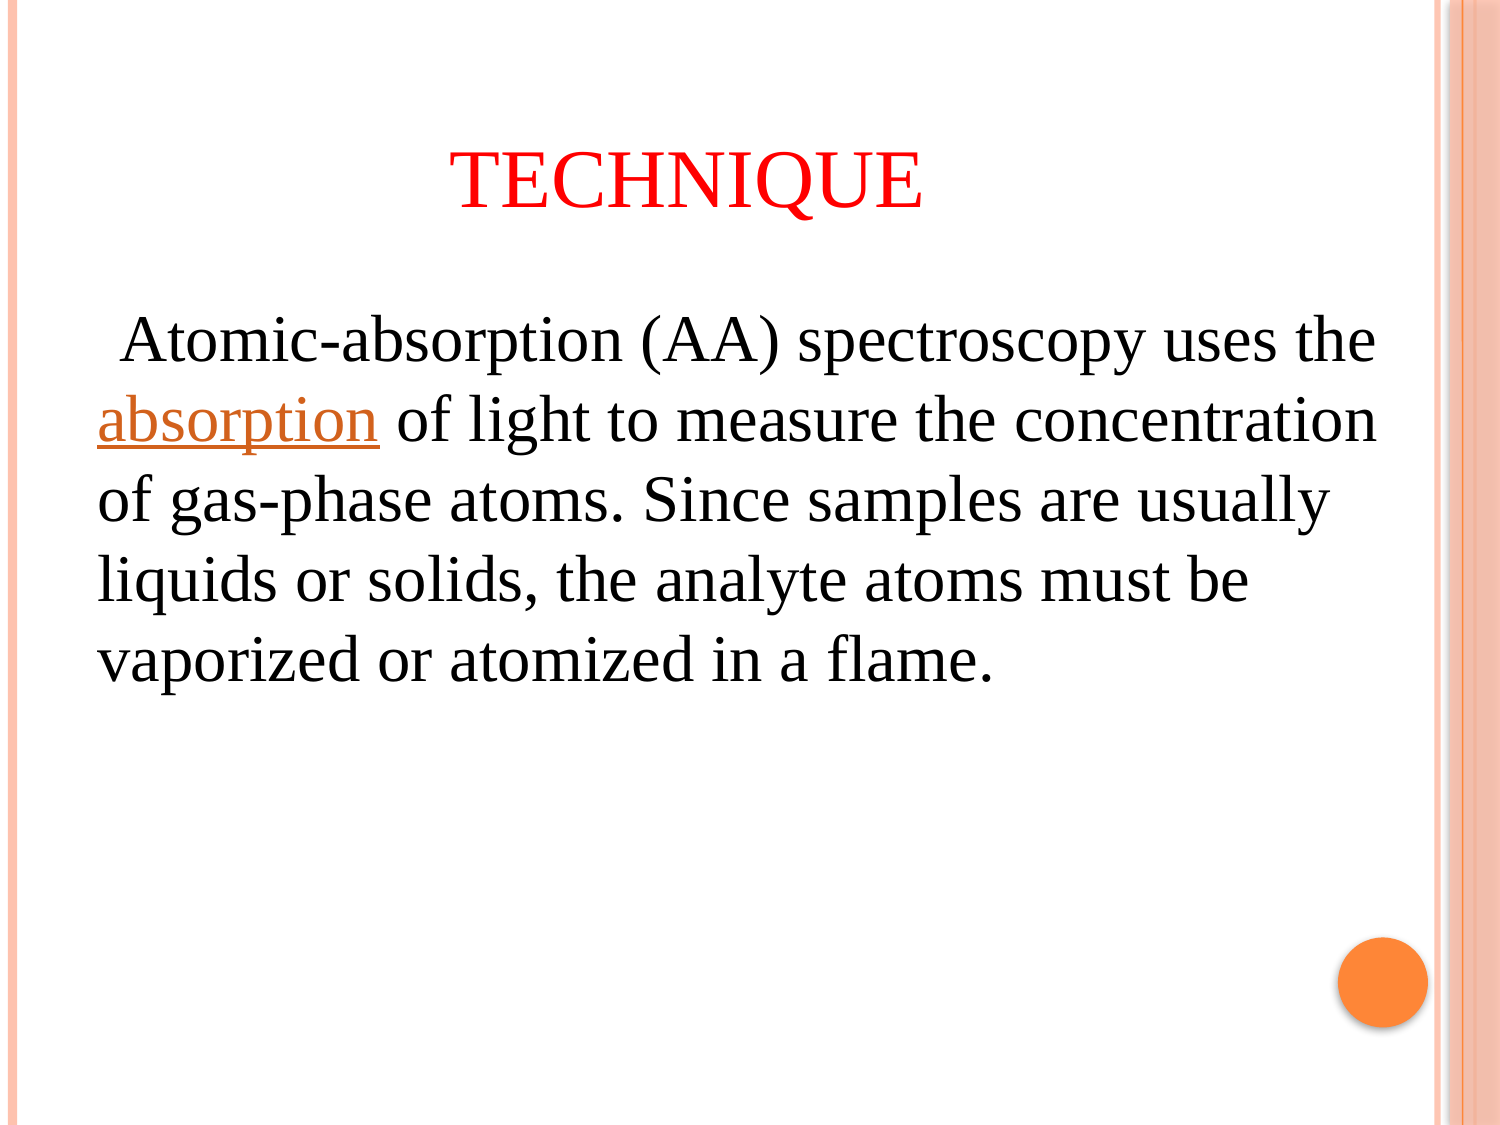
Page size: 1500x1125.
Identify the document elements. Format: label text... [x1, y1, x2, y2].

title Technique [75, 45, 1300, 233]
list Atomic-absorption (AA) spectroscopy uses the absorption of light to measure the concentration of gas-phase atoms. Since samples are usually liquids or solids, the analyte atoms must be vaporized or atomized in a flame. [37, 287, 1450, 850]
